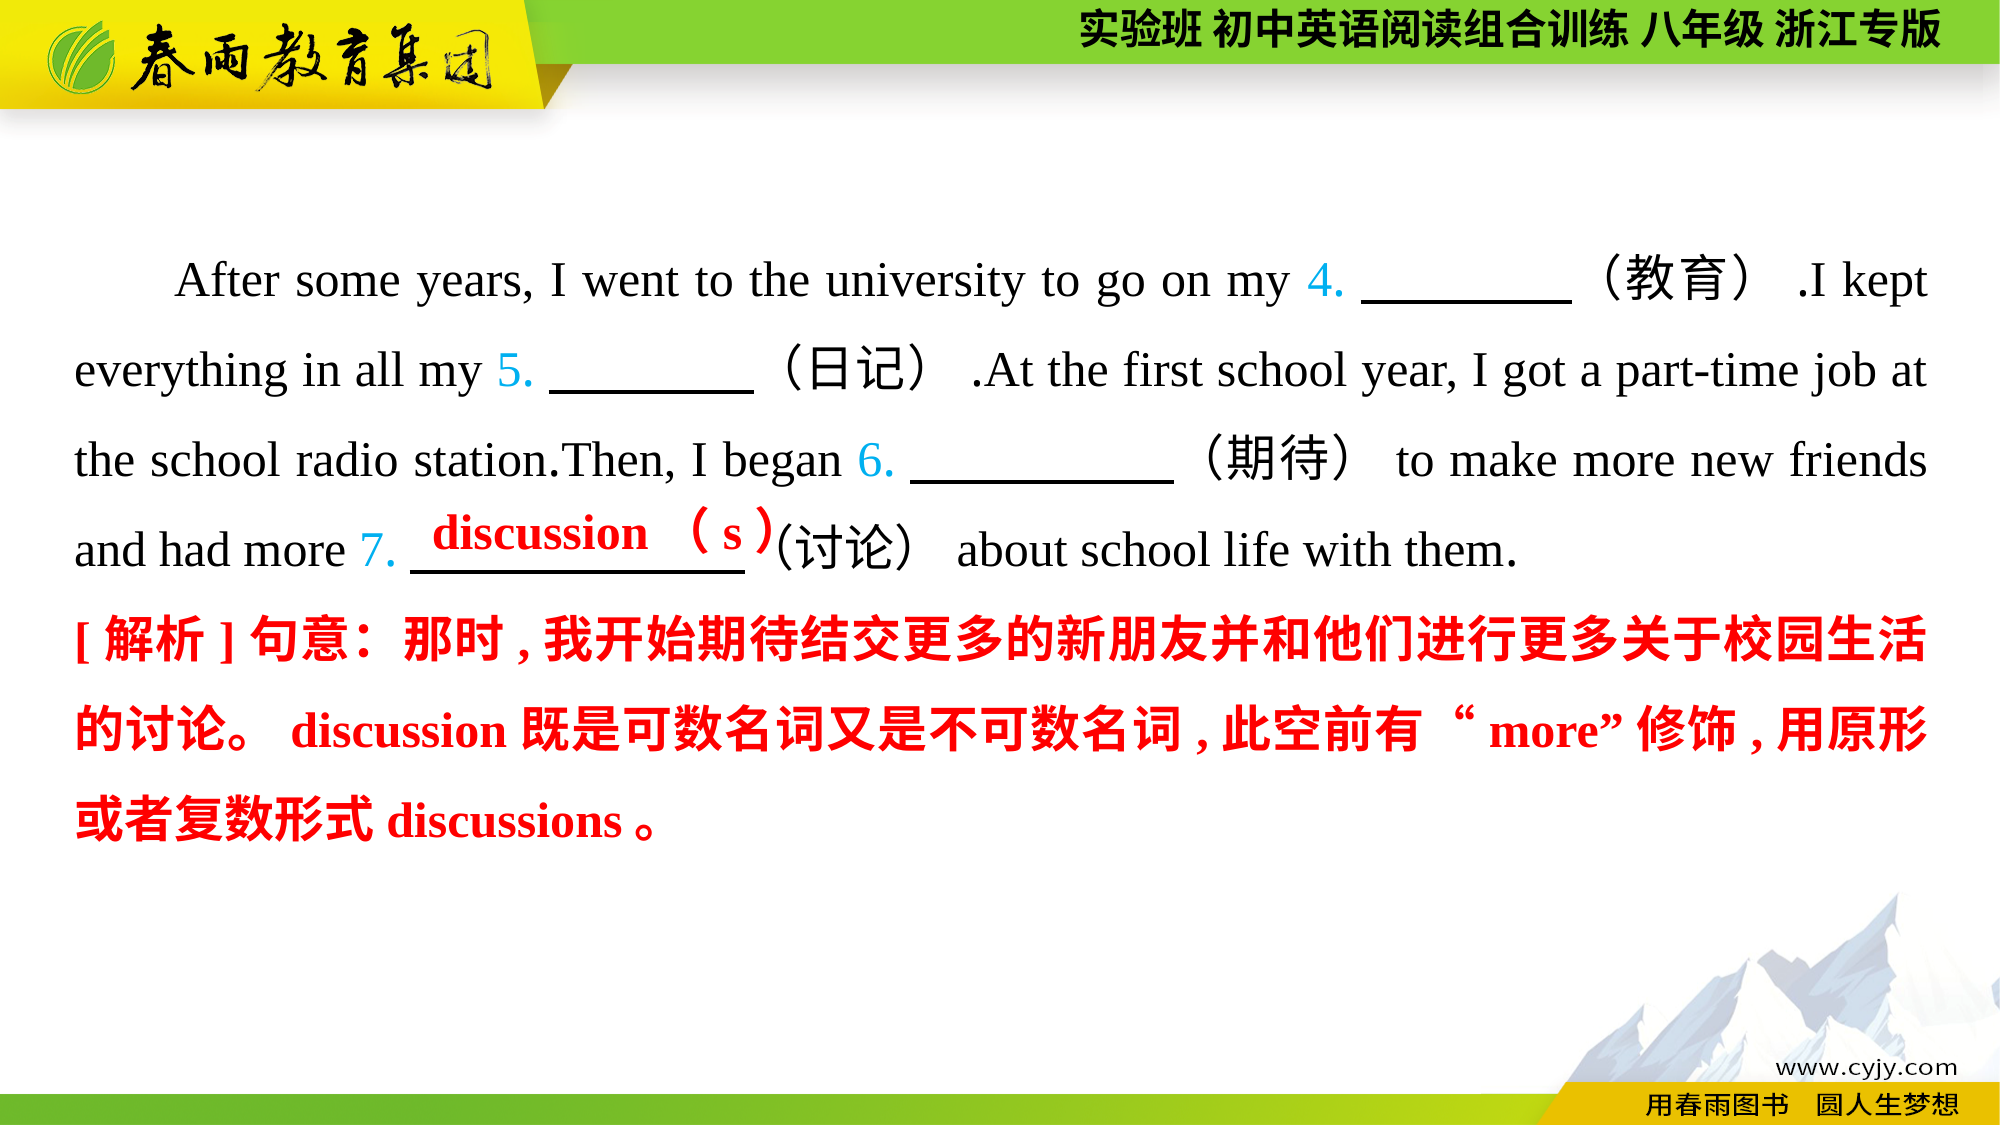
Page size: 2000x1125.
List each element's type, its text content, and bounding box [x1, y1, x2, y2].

list After some years, I went to the university to go on my 4. （教育）.I kept everything in all my 5. （日记）.At the first school year, I got a part-time job at the school radio station.Then, I began 6. （期待）to make more new friends and had more 7. （讨论）about school life with them. [59, 208, 1944, 588]
picture [0, 0, 2000, 1125]
text_box [解析]句意：那时,我开始期待结交更多的新朋友并和他们进行更多关于校园生活的讨论。discussion既是可数名词又是不可数名词,此空前有“more”修饰,用原形或者复数形式discussions。 [59, 588, 1944, 855]
text_box discussion（s） [417, 491, 820, 567]
